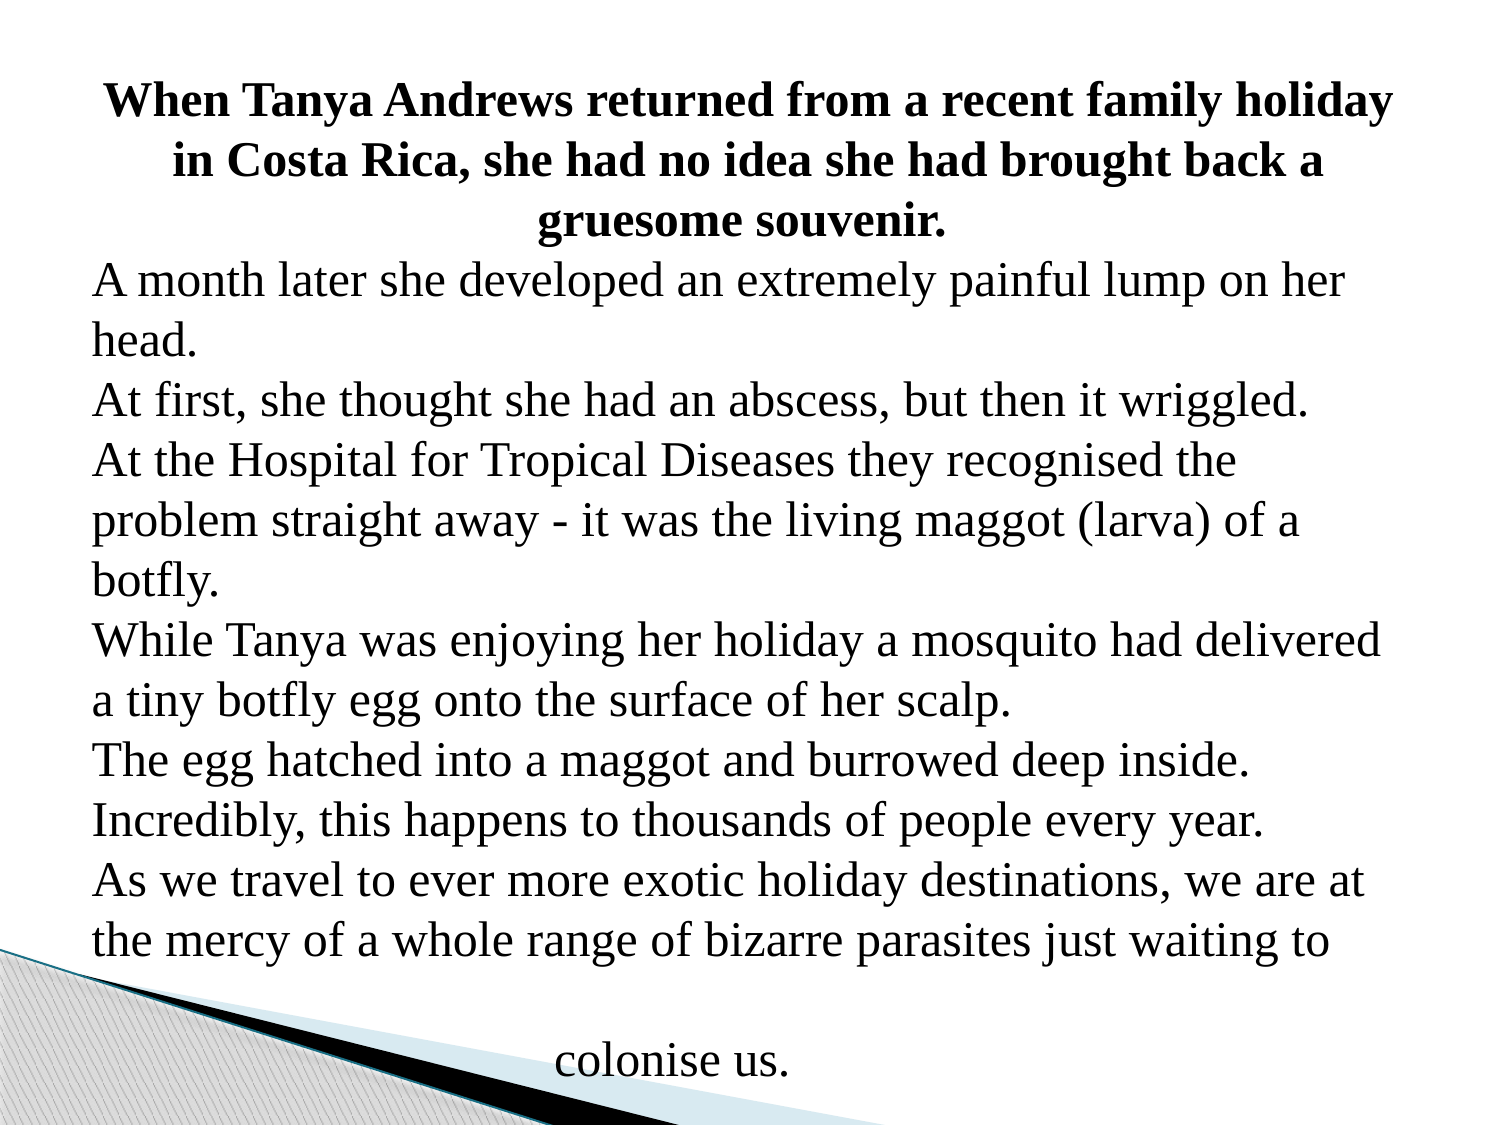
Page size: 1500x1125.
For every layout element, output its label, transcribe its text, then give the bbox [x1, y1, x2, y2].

text_box When Tanya Andrews returned from a recent family holiday in Costa Rica, she had no idea she had brought back a gruesome souvenir. A month later she developed an extremely painful lump on her head. At first, she thought she had an abscess, but then it wriggled. At the Hospital for Tropical Diseases they recognised the problem straight away - it was the living maggot (larva) of a botfly. While Tanya was enjoying her holiday a mosquito had delivered a tiny botfly egg onto the surface of her scalp. The egg hatched into a maggot and burrowed deep inside. Incredibly, this happens to thousands of people every year. As we travel to ever more exotic holiday destinations, we are at the mercy of a whole range of bizarre parasites just waiting to colonise us. [76, 59, 1420, 1095]
